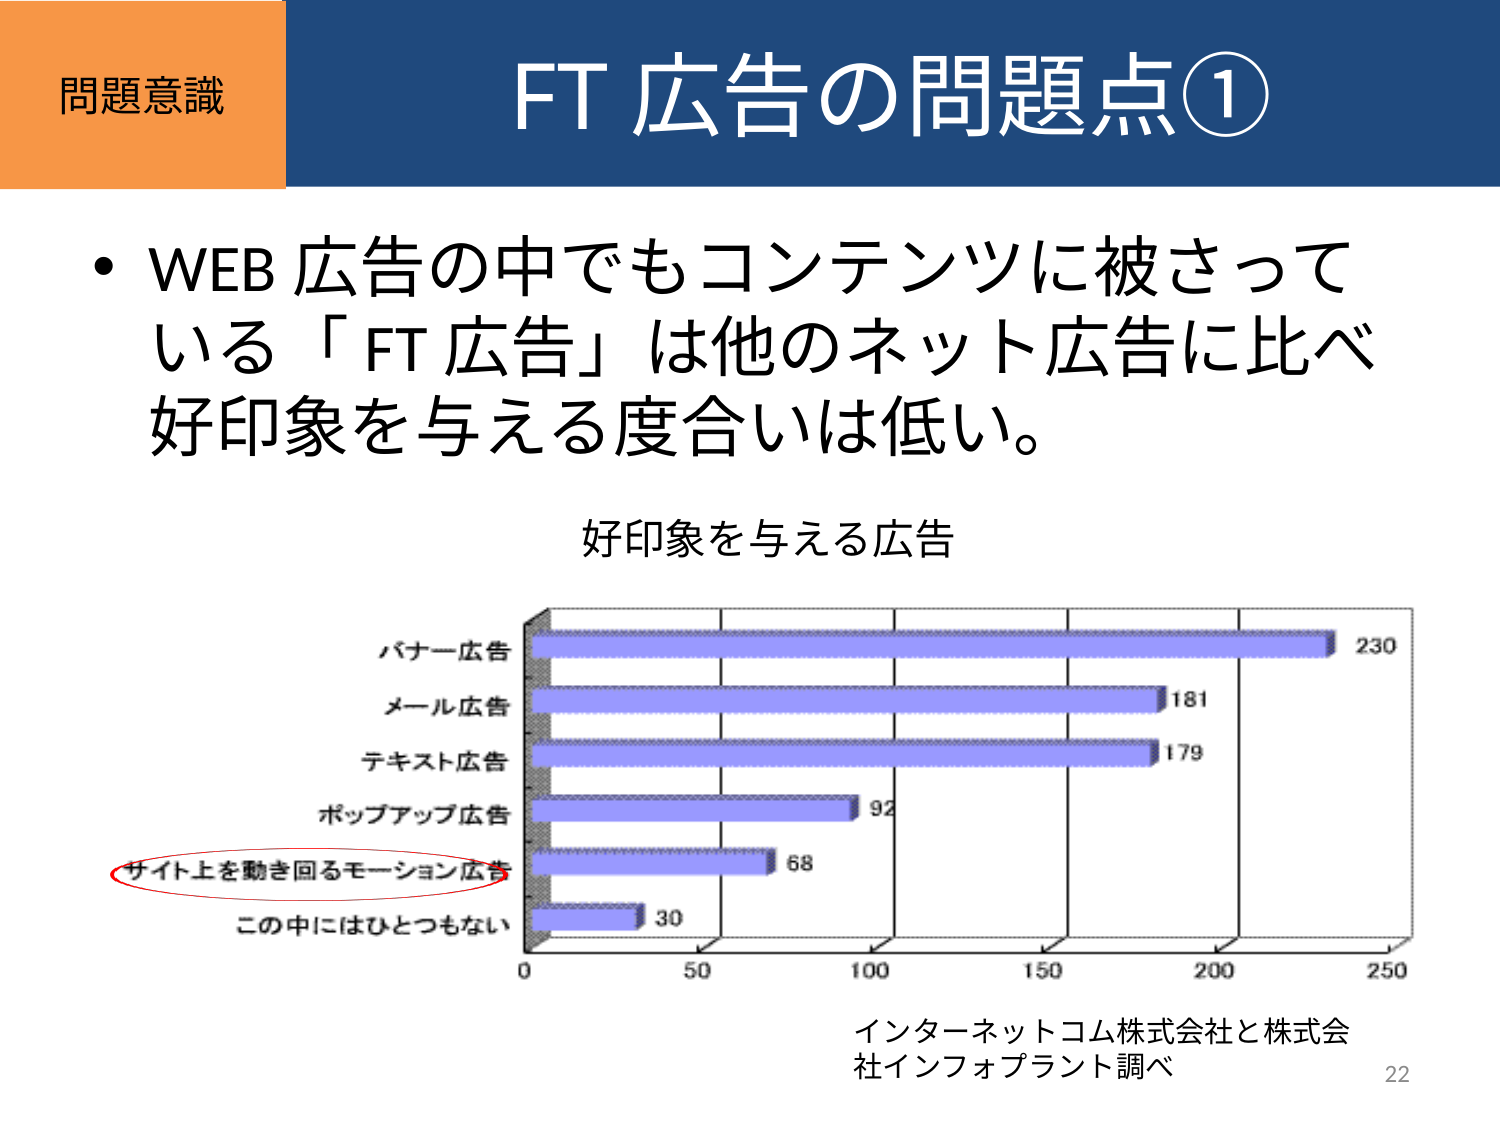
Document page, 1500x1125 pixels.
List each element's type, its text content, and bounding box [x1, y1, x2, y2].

picture [109, 577, 1428, 1007]
text_box 好印象を与える広告 [389, 496, 1149, 576]
text_box 問題意識 [0, 0, 288, 191]
text_box FT広告の問題点① [288, 0, 1500, 189]
slide_number 22 [1074, 1042, 1425, 1103]
text_box インターネットコム株式会社と株式会社インフォプラント調べ [838, 1015, 1395, 1092]
list WEB広告の中でもコンテンツに被さっている「FT広告」は他のネット広告に比べ好印象を与える度合いは低い。 [77, 217, 1428, 961]
